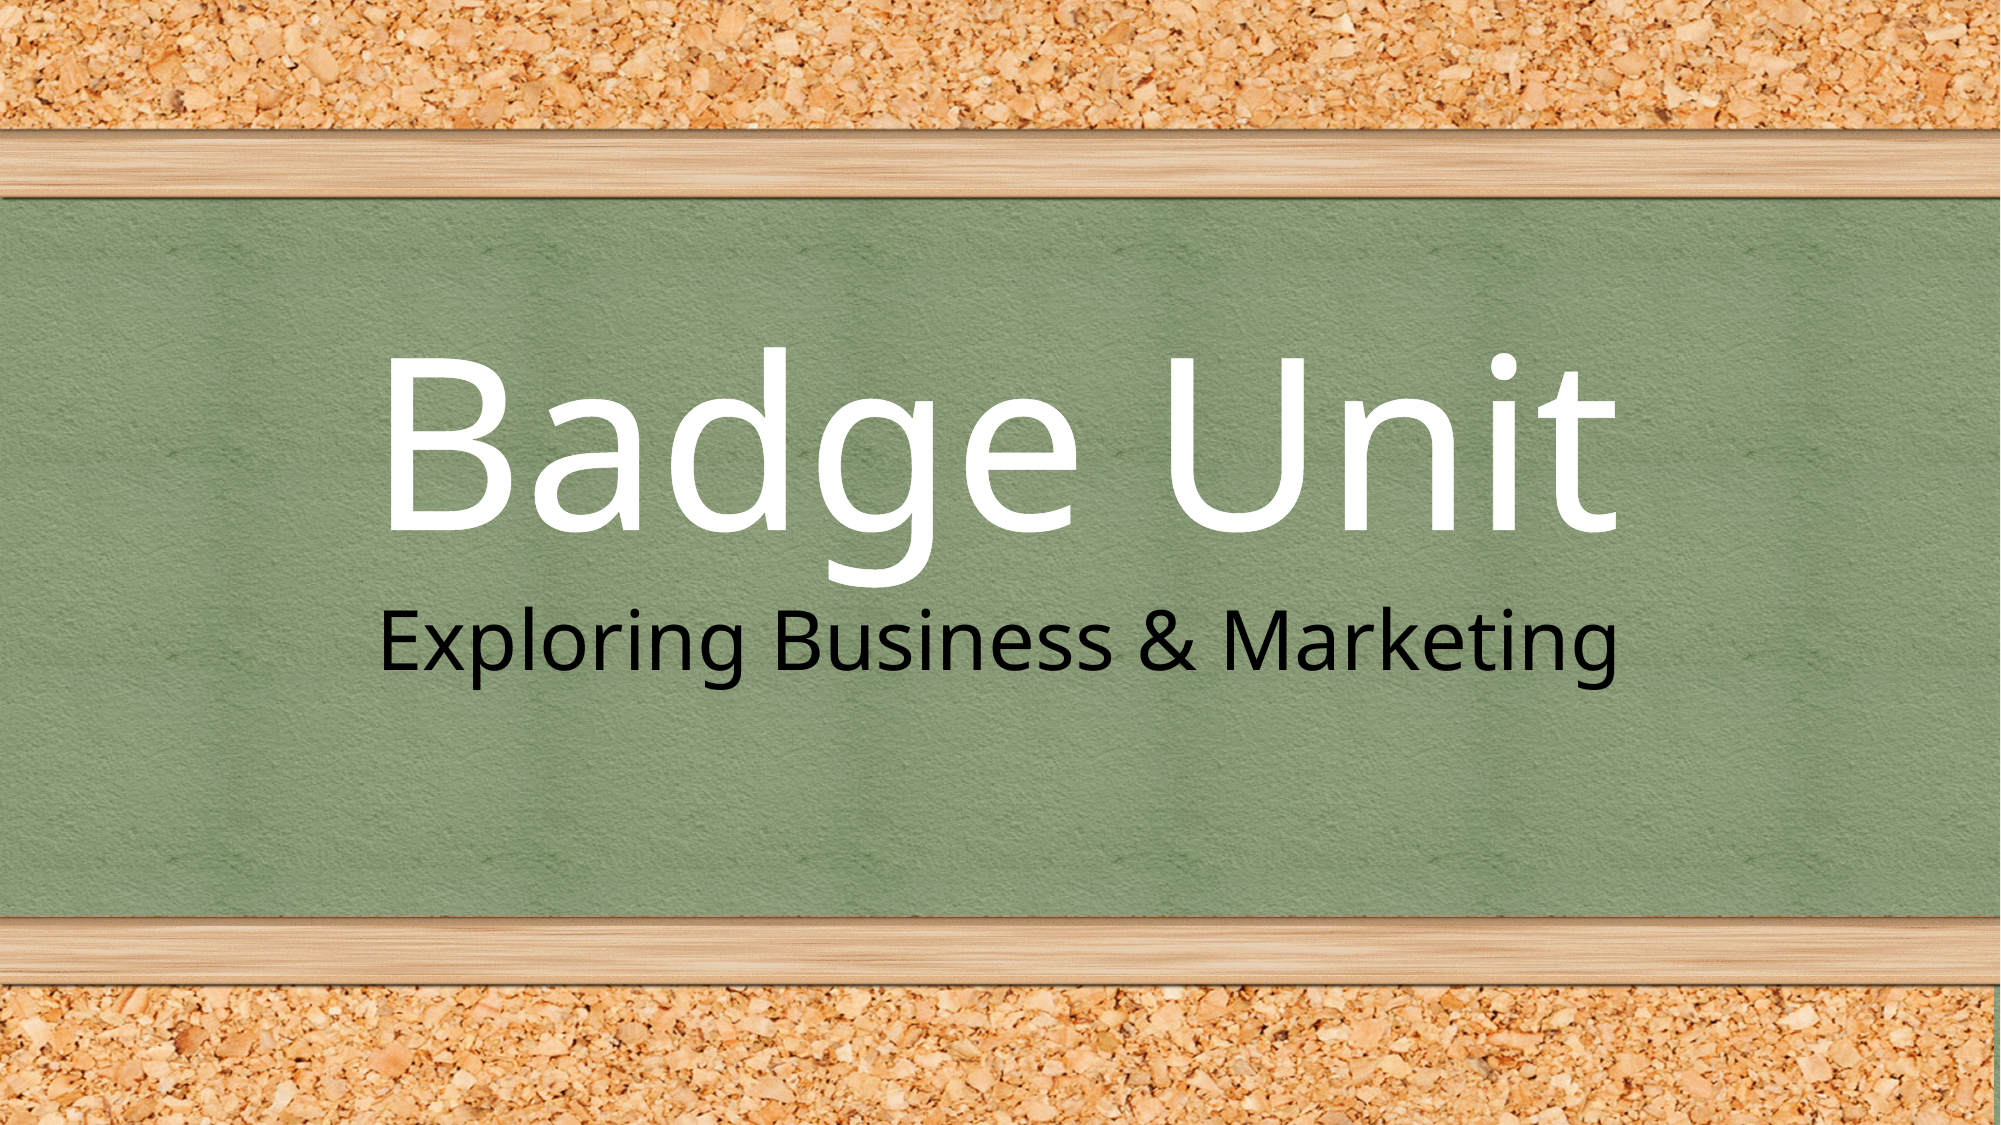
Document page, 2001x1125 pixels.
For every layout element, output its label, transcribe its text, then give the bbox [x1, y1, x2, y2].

subtitle Exploring Business & Marketing [249, 590, 1750, 863]
title Badge Unit [244, 197, 1745, 590]
picture [0, 0, 2001, 1125]
